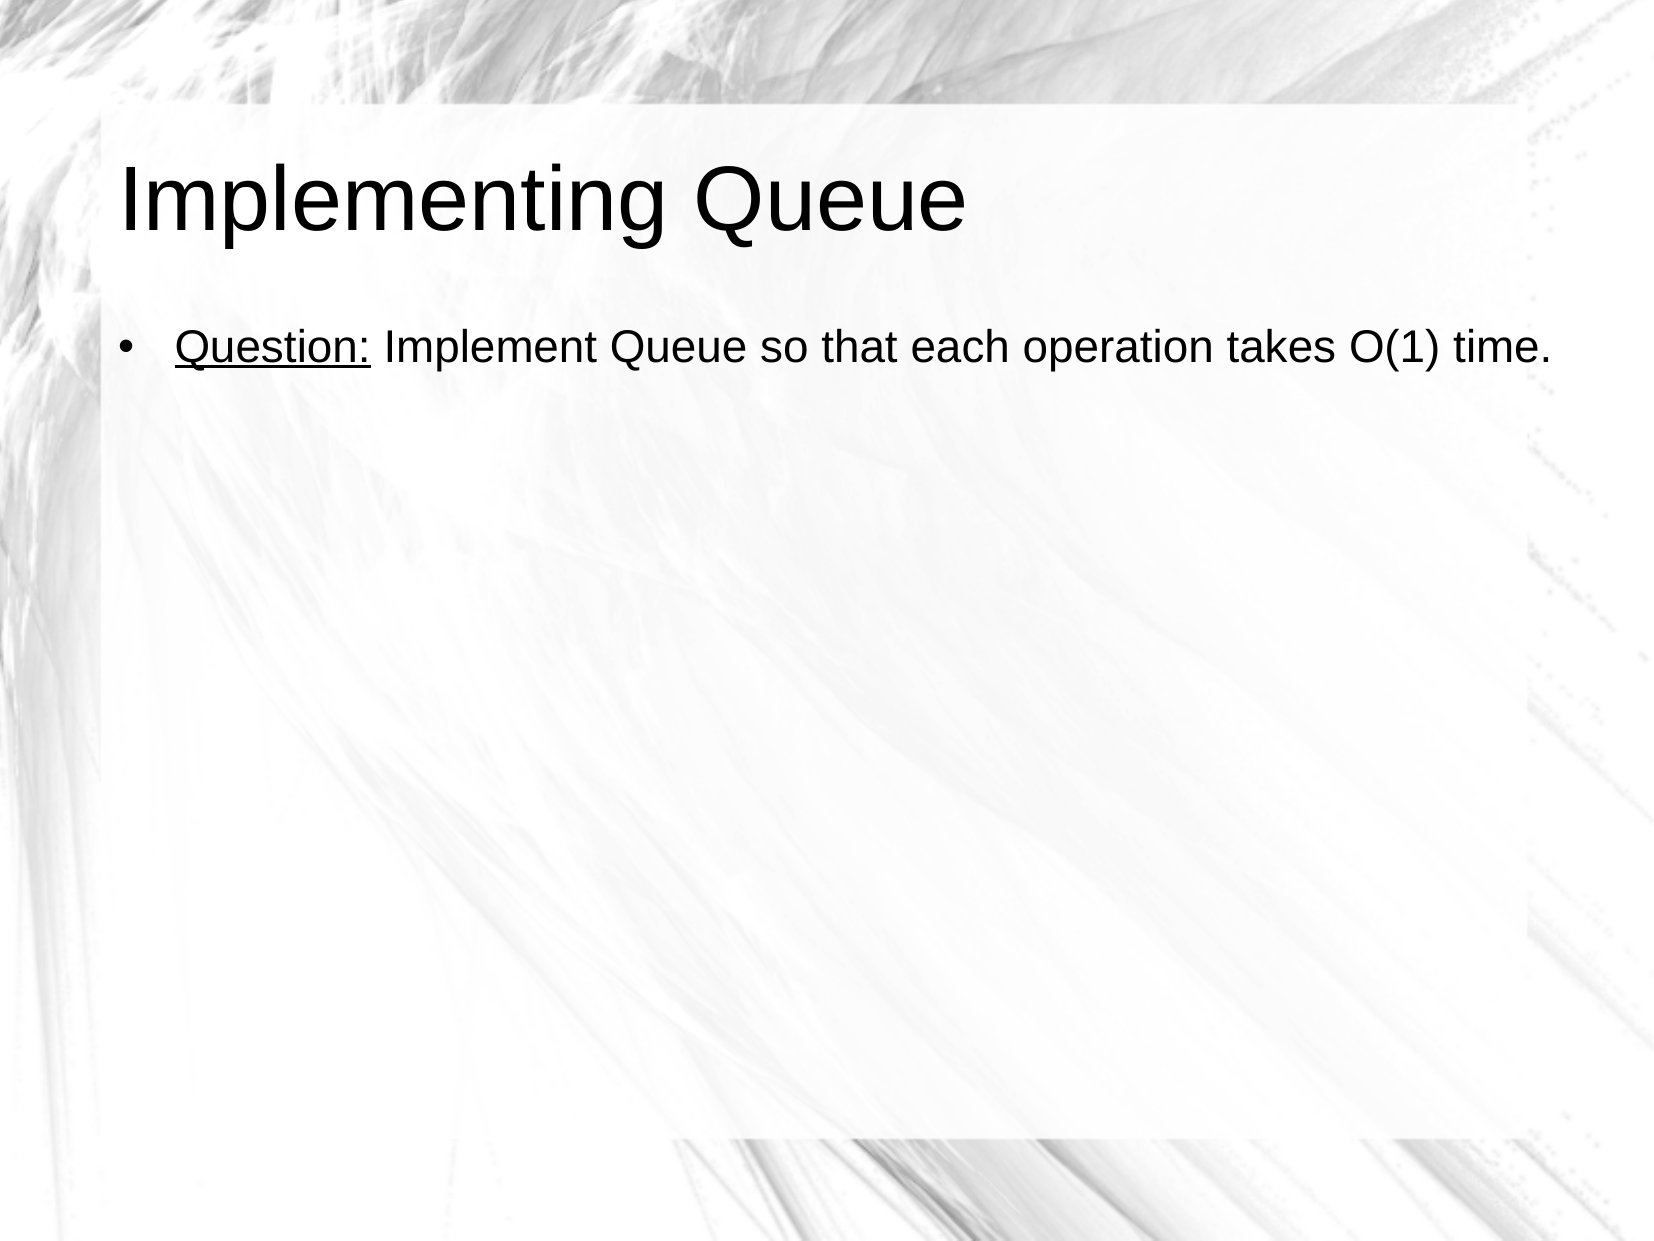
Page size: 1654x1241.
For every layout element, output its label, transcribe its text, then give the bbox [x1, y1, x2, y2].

title Implementing Queue [118, 112, 1506, 281]
list Question: Implement Queue so that each operation takes O(1) time. [118, 319, 1571, 1109]
picture [0, 0, 1654, 1241]
